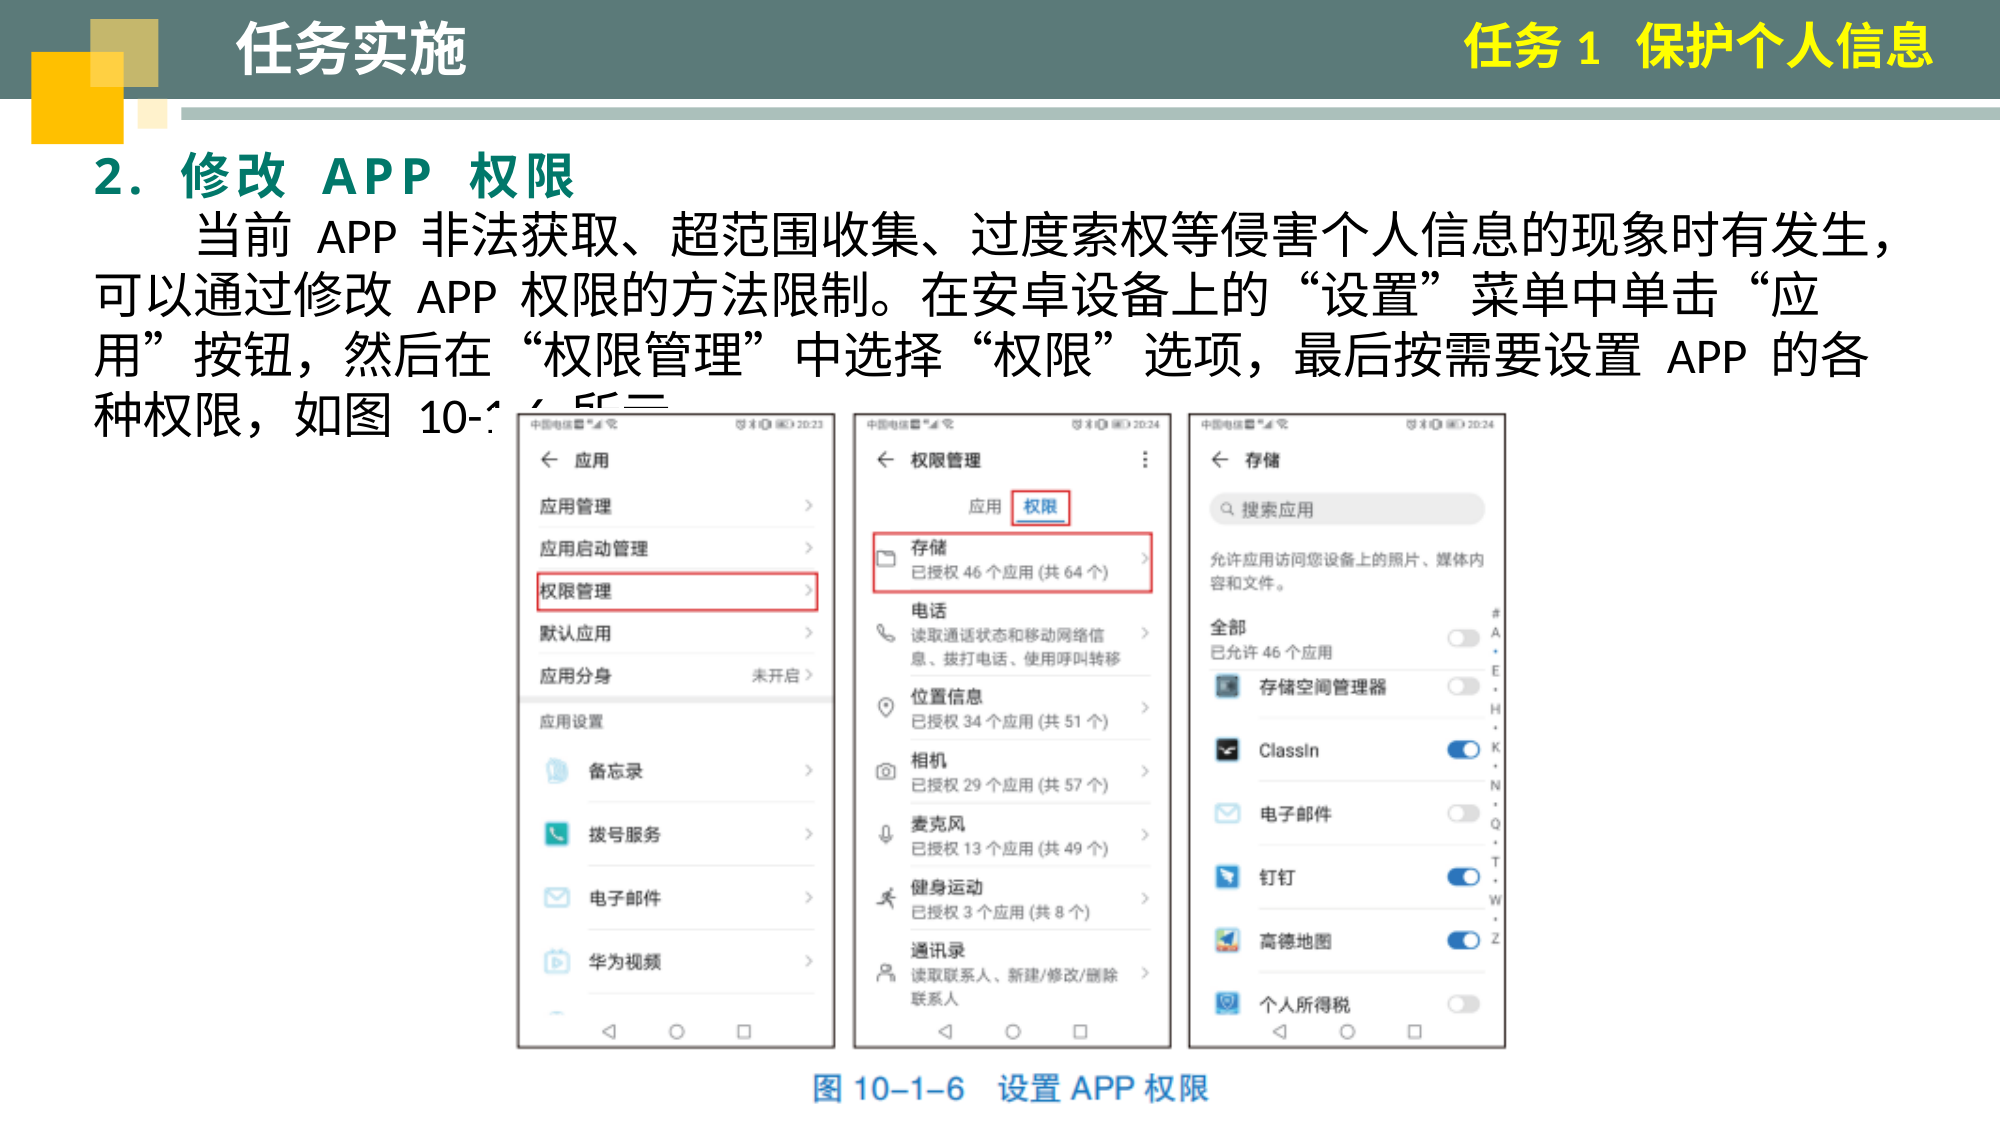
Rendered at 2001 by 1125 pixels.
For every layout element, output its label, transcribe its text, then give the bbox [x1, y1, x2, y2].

text_box 当前 APP 非法获取、超范围收集、过度索权等侵害个人信息的现象时有发生，可以通过修改 APP 权限的方法限制。在安卓设备上的“设置”菜单中单击“应用”按钮，然后在“权限管理”中选择“权限”选项，最后按需要设置 APP 的各种权限，如图 10-1-6 所示。 [78, 196, 1913, 452]
picture [492, 408, 1544, 1119]
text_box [0, 0, 2000, 145]
text_box 2. 修改 APP 权限 [78, 145, 794, 196]
